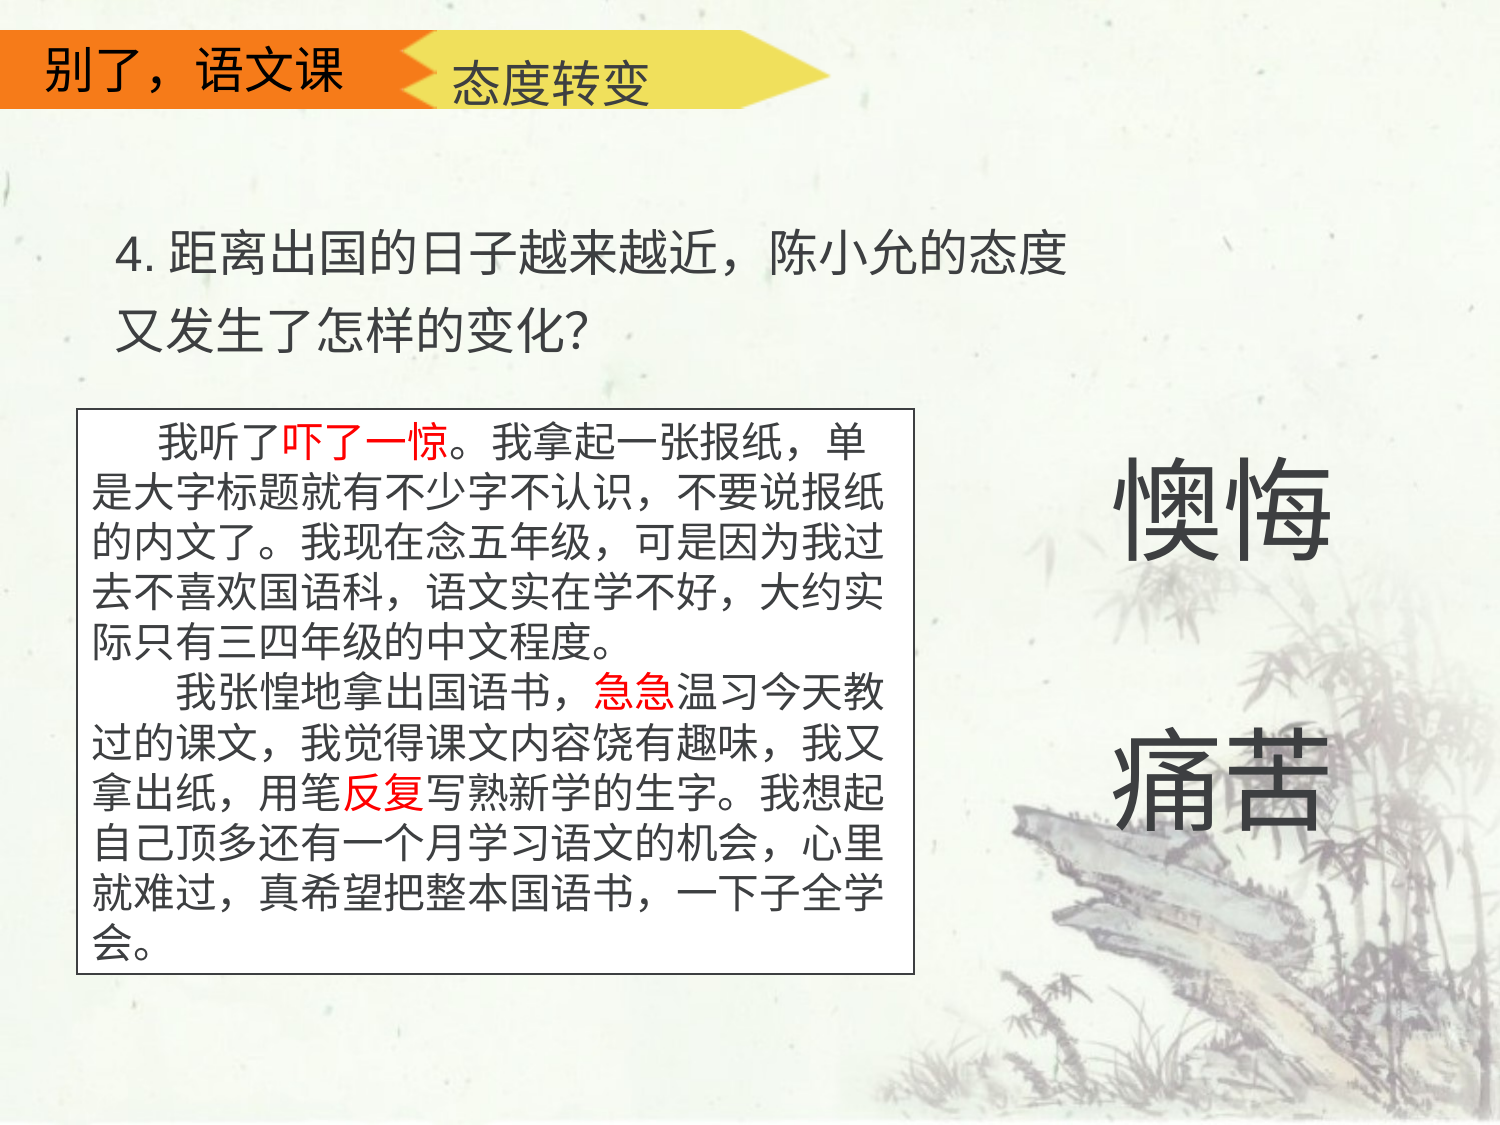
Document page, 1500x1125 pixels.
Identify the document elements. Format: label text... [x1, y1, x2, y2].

text_box 懊悔 痛苦 [1092, 432, 1353, 853]
text_box 我听了吓了一惊。我拿起一张报纸，单是大字标题就有不少字不认识，不要说报纸的内文了。我现在念五年级，可是因为我过去不喜欢国语科，语文实在学不好，大约实际只有三四年级的中文程度。 我张惶地拿出国语书，急急温习今天教过的课文，我觉得课文内容饶有趣味，我又拿出纸，用笔反复写熟新学的生字。我想起自己顶多还有一个月学习语文的机会，心里就难过，真希望把整本国语书，一下子全学会。 [76, 408, 915, 975]
text_box 4.距离出国的日子越来越近，陈小允的态度又发生了怎样的变化？ [100, 196, 1093, 367]
picture [0, 0, 1500, 1125]
text_box 态度转变 [437, 26, 815, 30]
text_box 态度转变 [437, 109, 815, 120]
